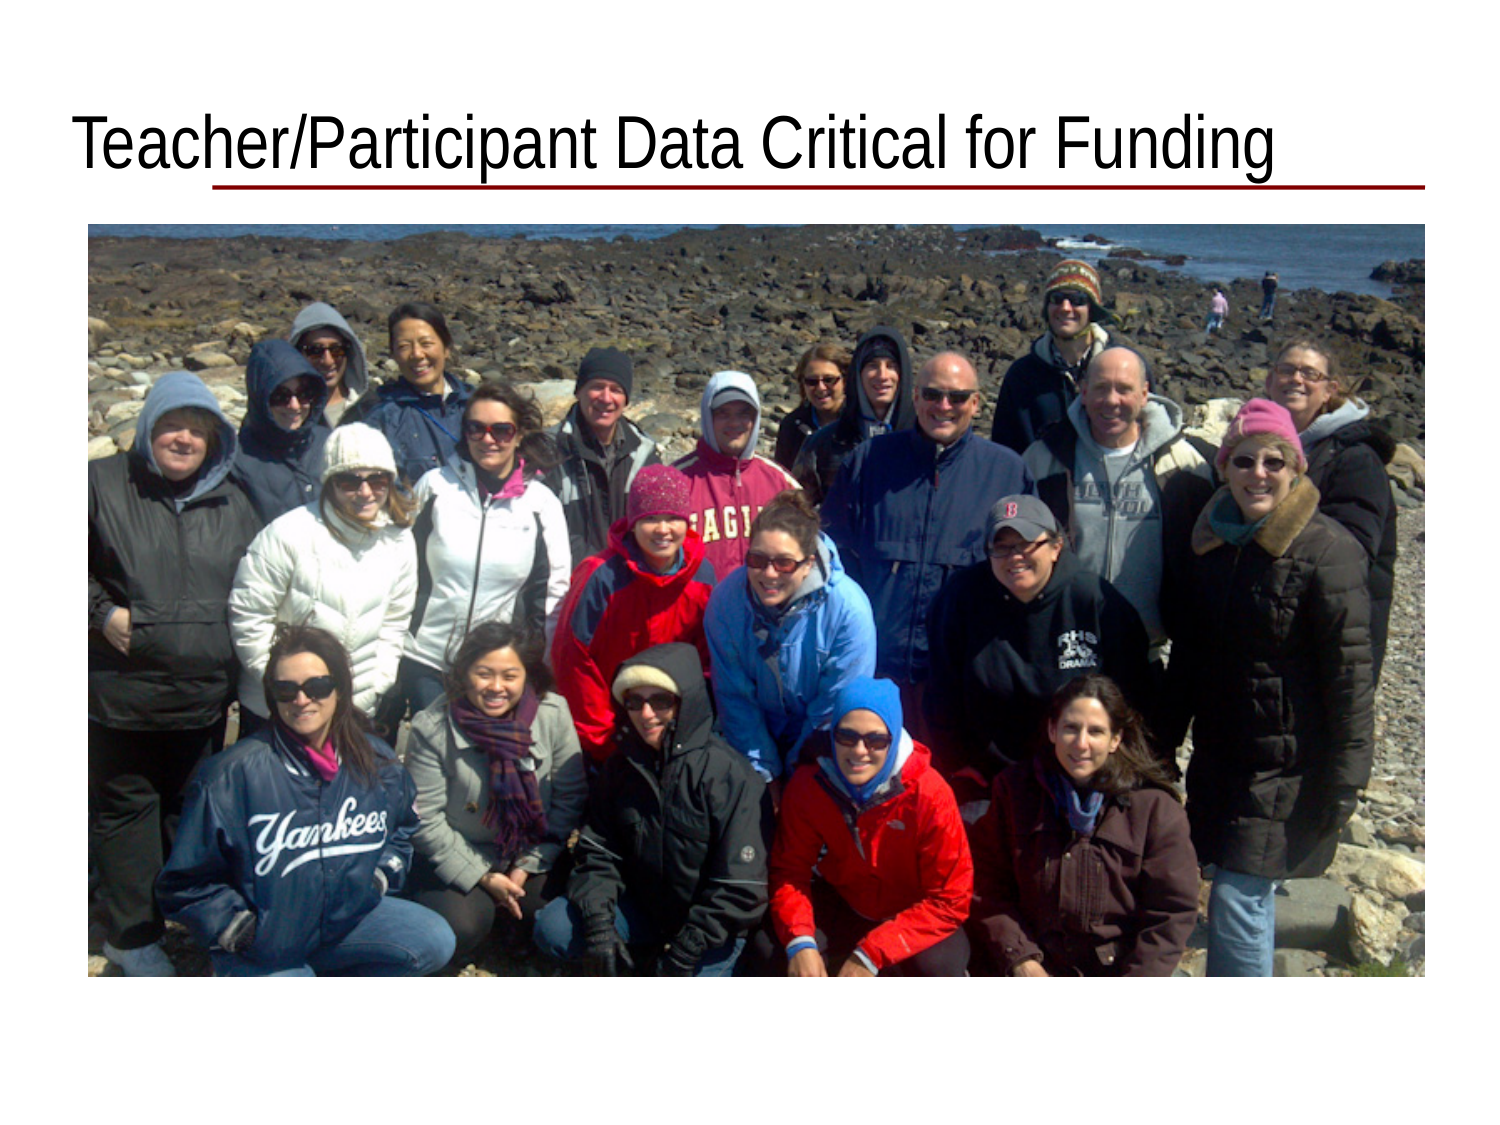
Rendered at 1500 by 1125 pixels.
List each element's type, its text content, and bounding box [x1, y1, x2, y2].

title Teacher/Participant Data Critical for Funding [0, 45, 1350, 233]
picture [88, 224, 1426, 978]
